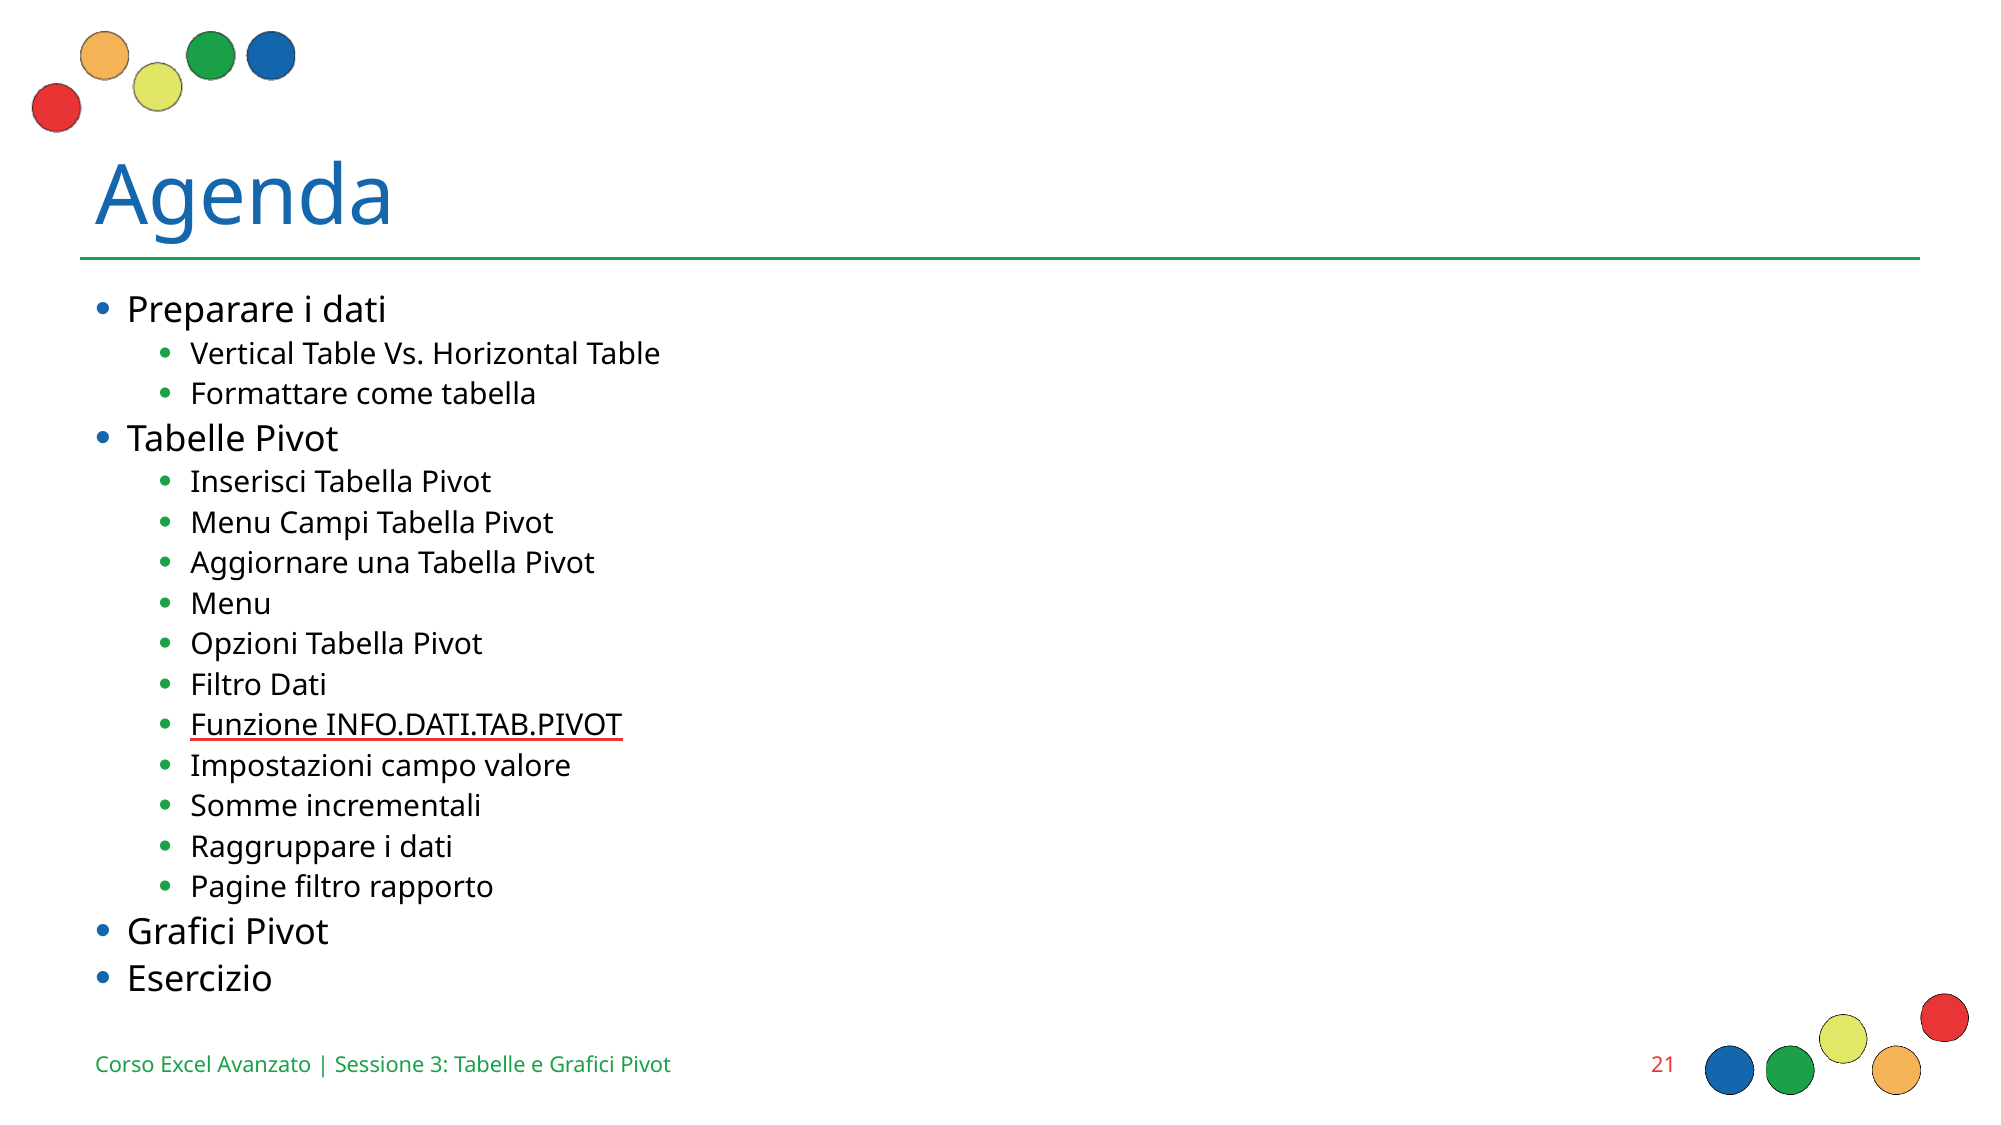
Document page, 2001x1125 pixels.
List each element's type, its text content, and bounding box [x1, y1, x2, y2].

picture [29, 30, 295, 135]
footer Corso Excel Avanzato | Sessione 3: Tabelle e Grafici Pivot [80, 1035, 1571, 1096]
slide_number 21 [1583, 1035, 1692, 1096]
title Agenda [80, 123, 1920, 259]
list Preparare i dati Vertical Table Vs. Horizontal Table Formattare come tabella Tabelle Pivot Inserisci Tabella Pivot Menu Campi Tabella Pivot Aggiornare una Tabella Pivot Menu Opzioni Tabella Pivot Filtro Dati Funzione INFO.DATI.TAB.PIVOT Impostazioni campo valore Somme incrementali Raggruppare i dati Pagine filtro rapporto Grafici Pivot Esercizio [80, 278, 1920, 1011]
picture [1704, 990, 1971, 1096]
